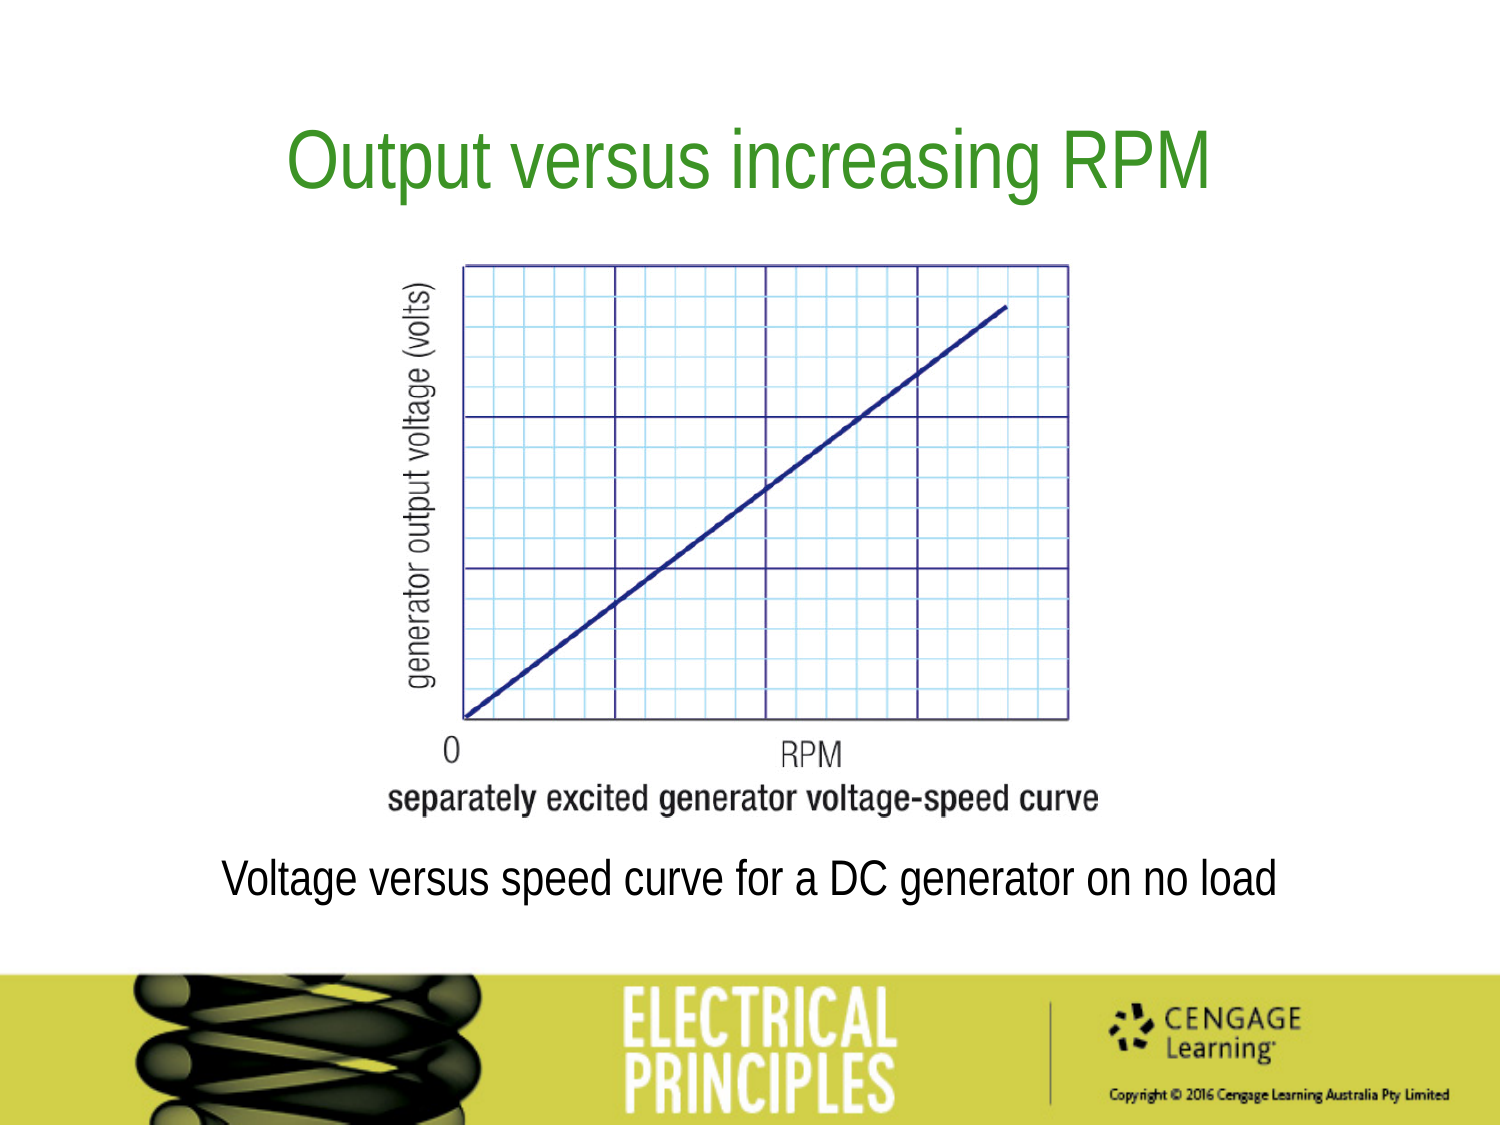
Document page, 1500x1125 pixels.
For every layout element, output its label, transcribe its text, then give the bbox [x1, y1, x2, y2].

title Output versus increasing RPM [0, 0, 1500, 207]
picture [0, 207, 1500, 1125]
text_box Voltage versus speed curve for a DC generator on no load [100, 838, 1400, 914]
